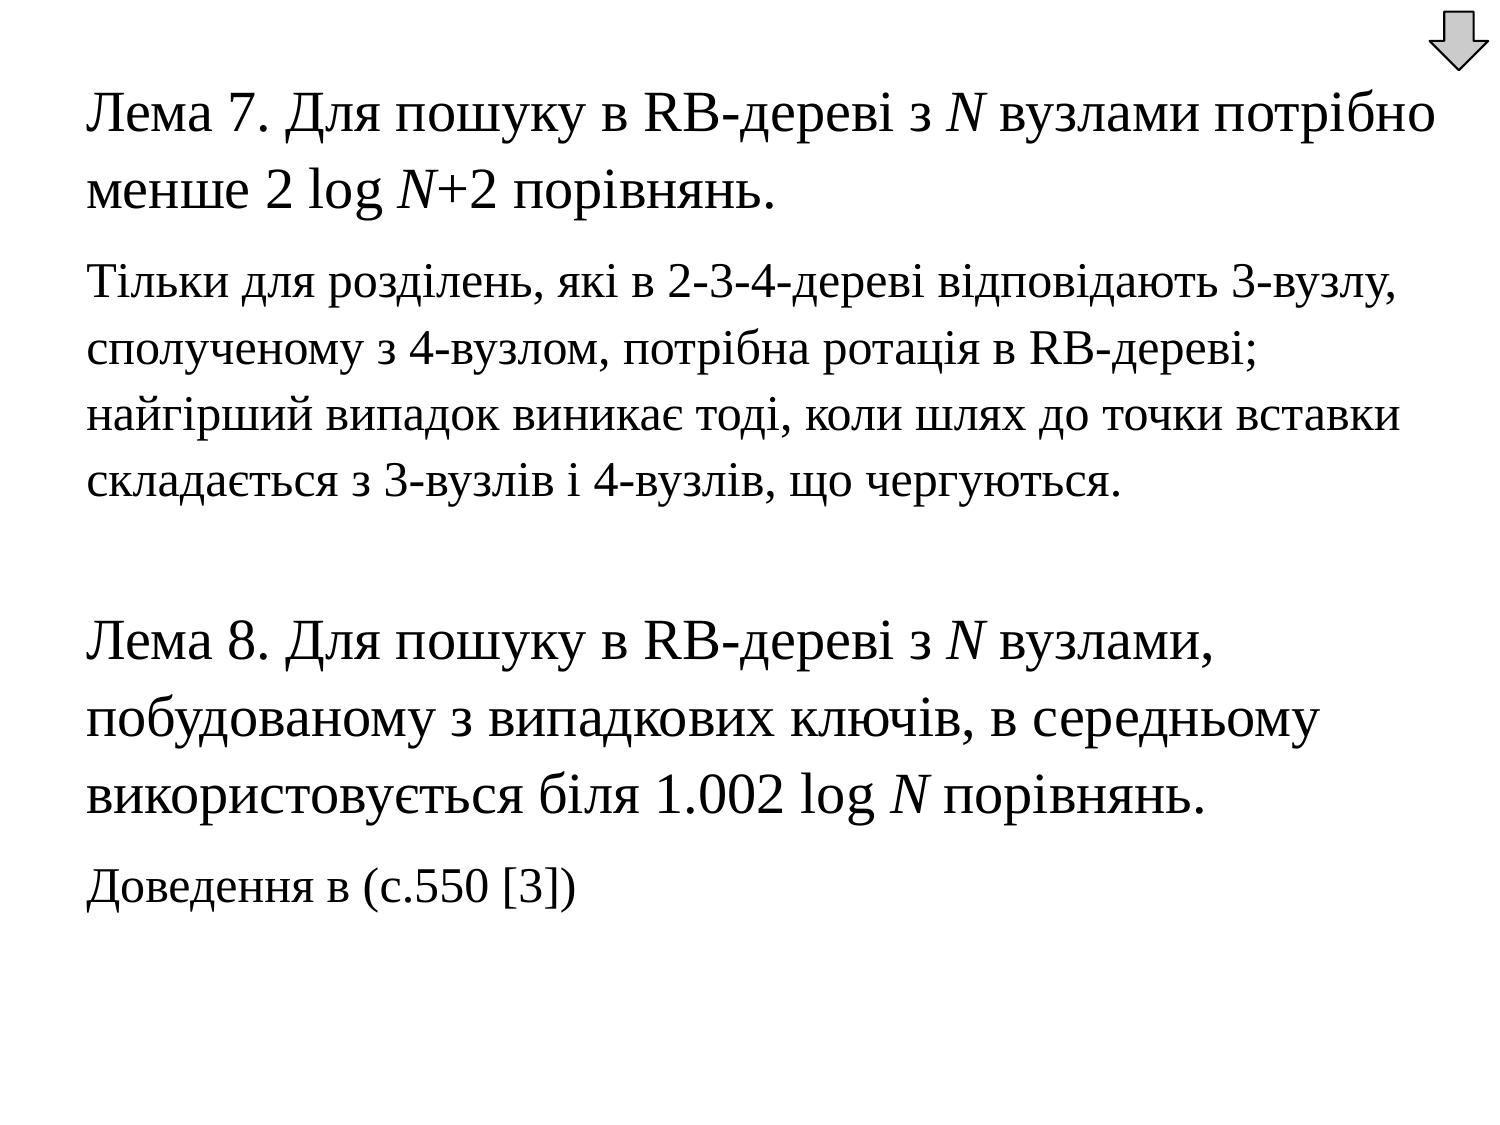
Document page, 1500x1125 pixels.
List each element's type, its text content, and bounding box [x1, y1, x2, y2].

list Лема 7. Для пошуку в RB-дереві з N вузлами потрібно менше 2 log N+2 порівнянь. Тільки для розділень, які в 2-3-4-дереві відповідають 3-вузлу, сполученому з 4-вузлом, потрібна ротація в RB-дереві; найгірший випадок виникає тоді, коли шлях до точки вставки складається з 3-вузлів і 4-вузлів, що чергуються. Лема 8. Для пошуку в RB-дереві з N вузлами, побудованому з випадкових ключів, в середньому використовується біля 1.002 log N порівнянь. Доведення в (с.550 [3]) [0, 58, 1500, 1125]
text_box [1429, 11, 1489, 71]
